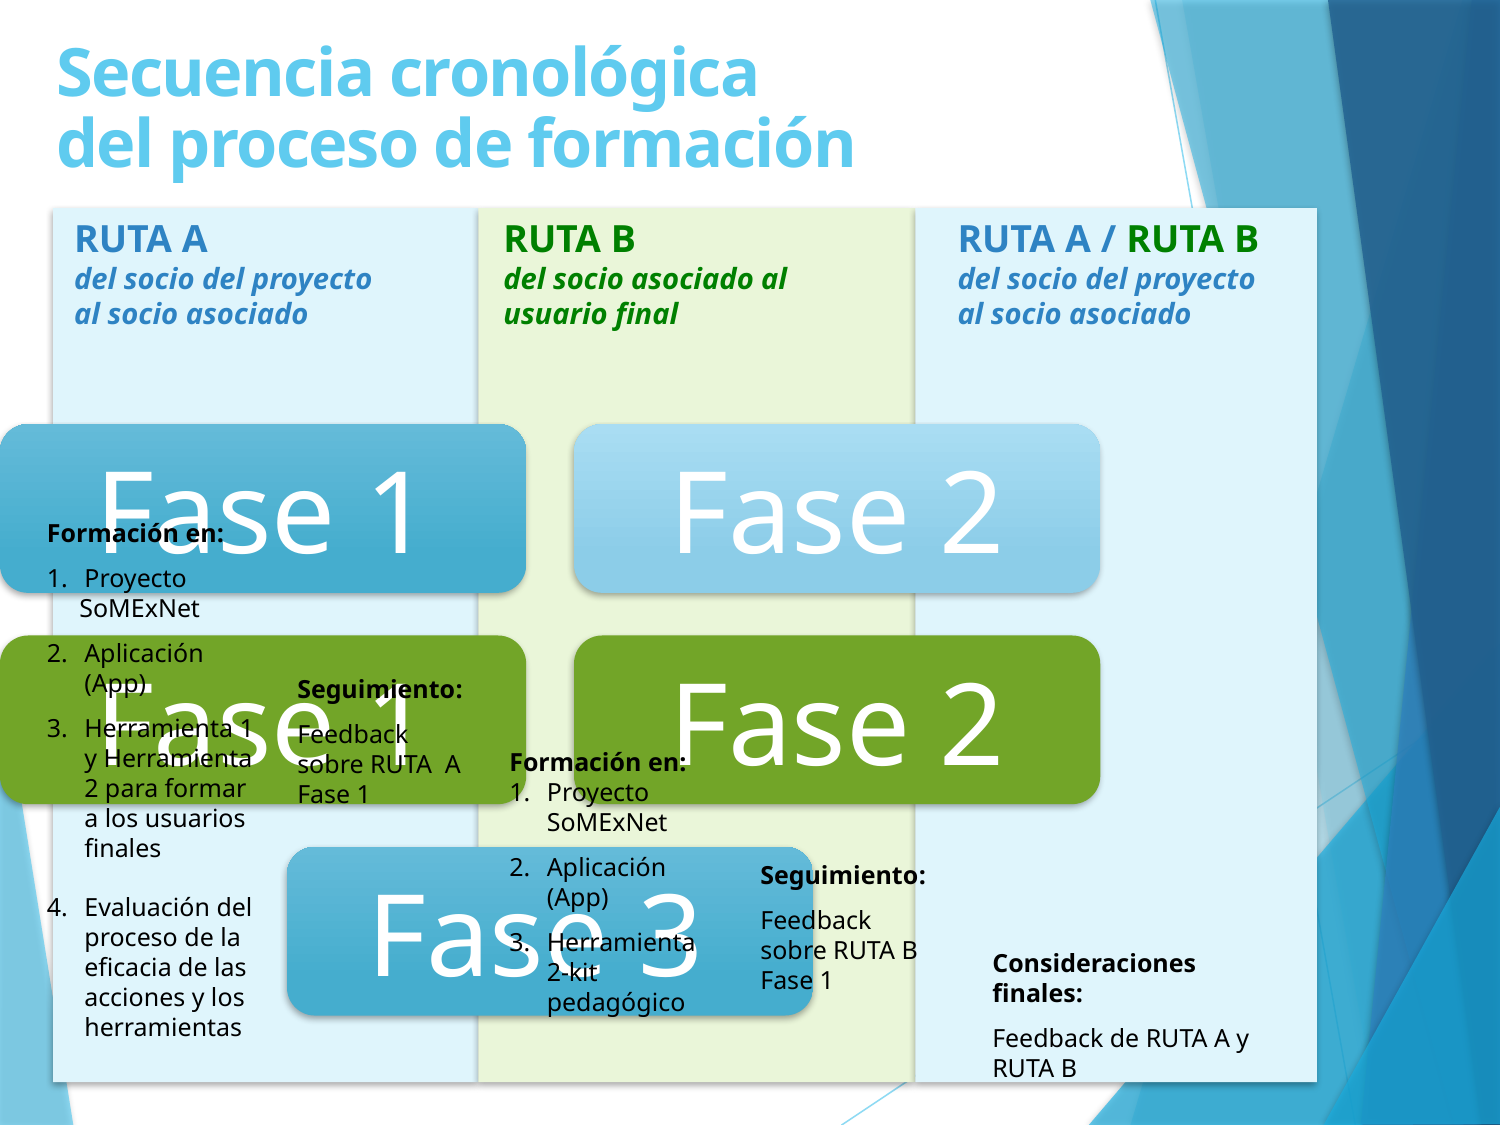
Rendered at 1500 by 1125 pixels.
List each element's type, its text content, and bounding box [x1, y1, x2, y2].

text_box Consideraciones finales: Feedback de RUTA A y RUTA B [977, 1111, 1296, 1120]
text_box [477, 207, 914, 336]
text_box RUTA A del socio del proyecto al socio asociado [59, 208, 395, 336]
text_box [52, 207, 476, 336]
text_box RUTA B del socio asociado al usuario final [488, 208, 892, 336]
text_box RUTA A / RUTA B del socio del proyecto al socio asociado [942, 208, 1275, 336]
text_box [0, 337, 1500, 1103]
title Secuencia cronológica del proceso de formación [41, 30, 1415, 114]
text_box [914, 207, 1318, 336]
